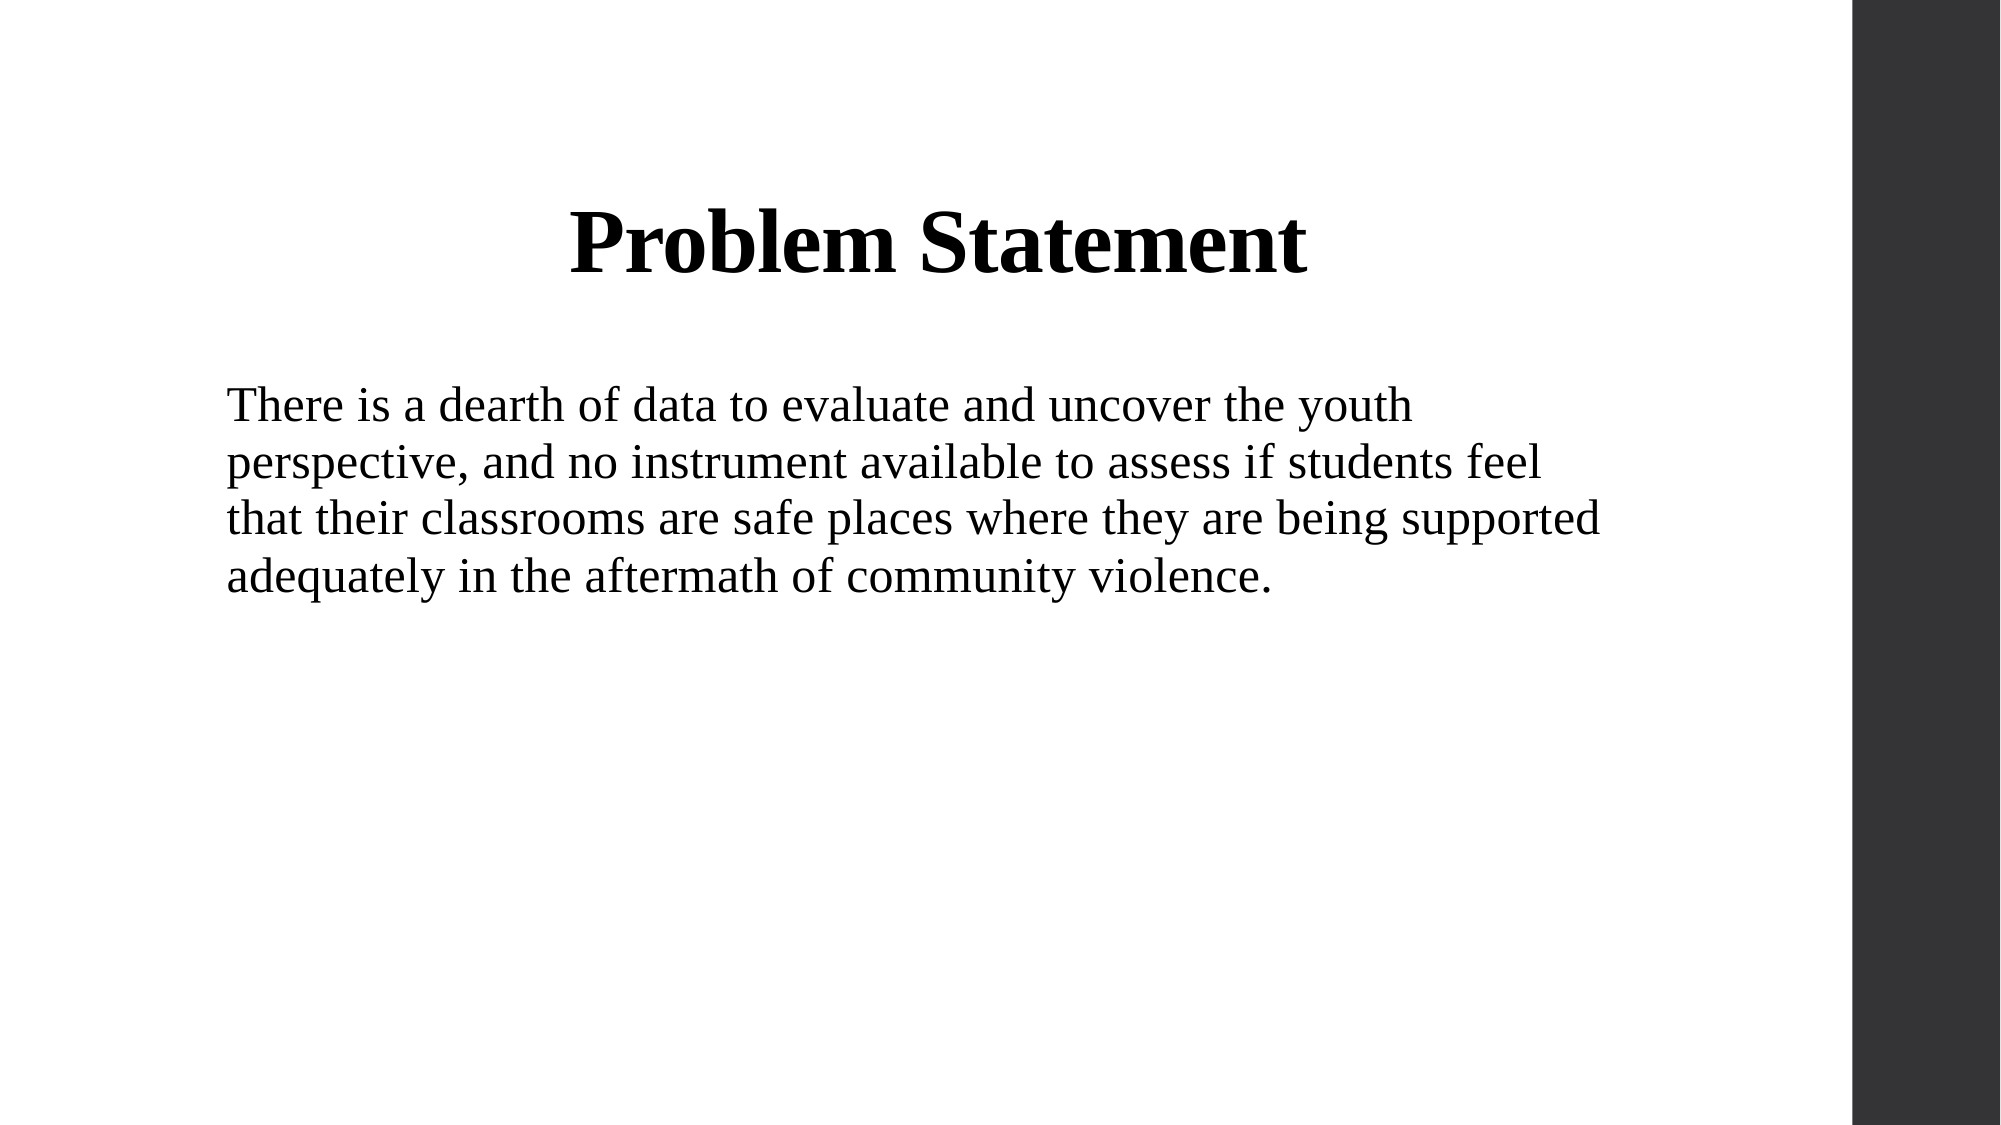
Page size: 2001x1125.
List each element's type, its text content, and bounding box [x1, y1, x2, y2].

list There is a dearth of data to evaluate and uncover the youth perspective, and no instrument available to assess if students feel that their classrooms are safe places where they are being supported adequately in the aftermath of community violence. [211, 367, 1622, 786]
title Problem Statement [143, 82, 1734, 300]
